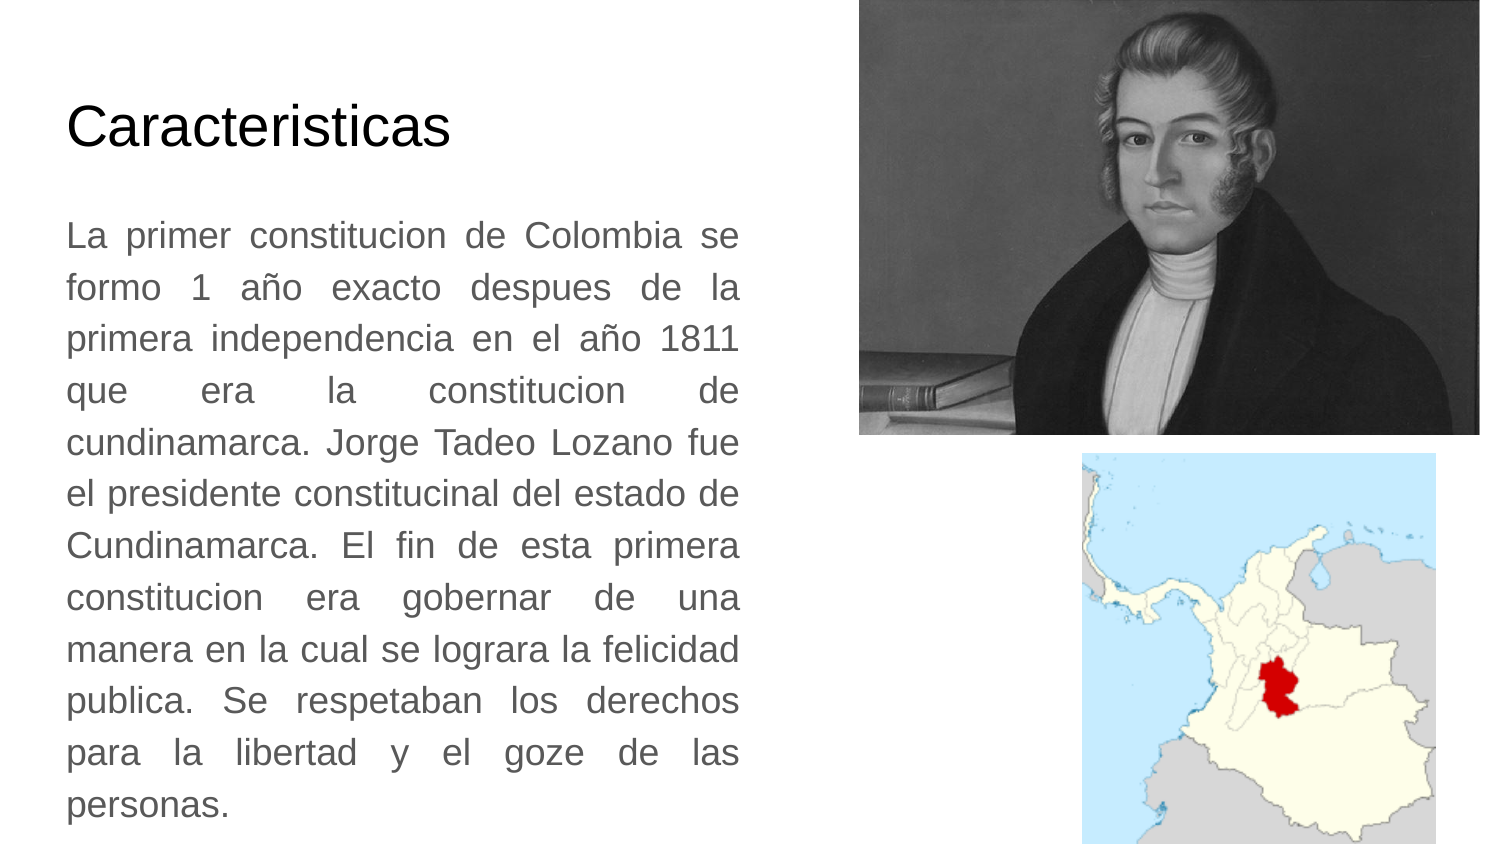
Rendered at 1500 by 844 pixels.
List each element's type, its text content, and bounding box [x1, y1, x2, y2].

title Caracteristicas [51, 72, 854, 167]
picture [859, 0, 1480, 436]
picture [1082, 452, 1437, 844]
list La primer constitucion de Colombia se formo 1 año exacto despues de la primera independencia en el año 1811 que era la constitucion de cundinamarca. Jorge Tadeo Lozano fue el presidente constitucinal del estado de Cundinamarca. El fin de esta primera constitucion era gobernar de una manera en la cual se lograra la felicidad publica. Se respetaban los derechos para la libertad y el goze de las personas. [51, 189, 756, 750]
